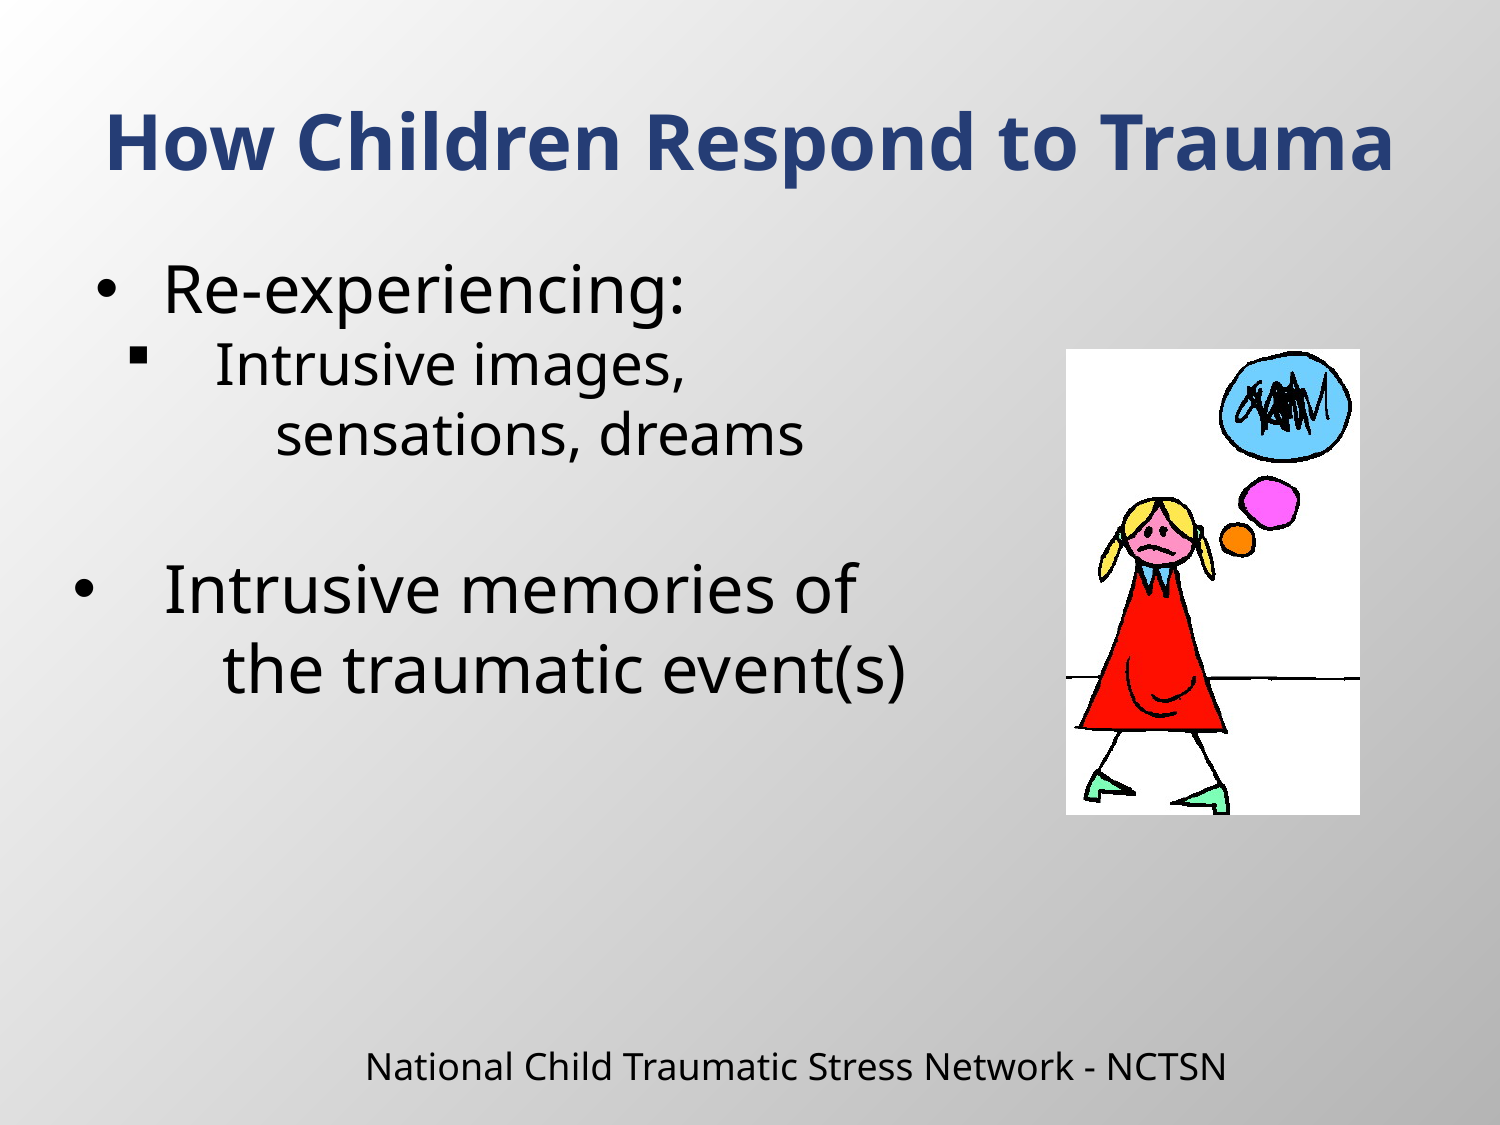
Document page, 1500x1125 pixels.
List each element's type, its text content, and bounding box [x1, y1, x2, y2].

text_box National Child Traumatic Stress Network - NCTSN [349, 1035, 1457, 1096]
title How Children Respond to Trauma [75, 45, 1425, 233]
list Re-experiencing: Intrusive images, sensations, dreams Intrusive memories of the traumatic event(s) [57, 239, 1318, 955]
picture [1065, 349, 1360, 815]
